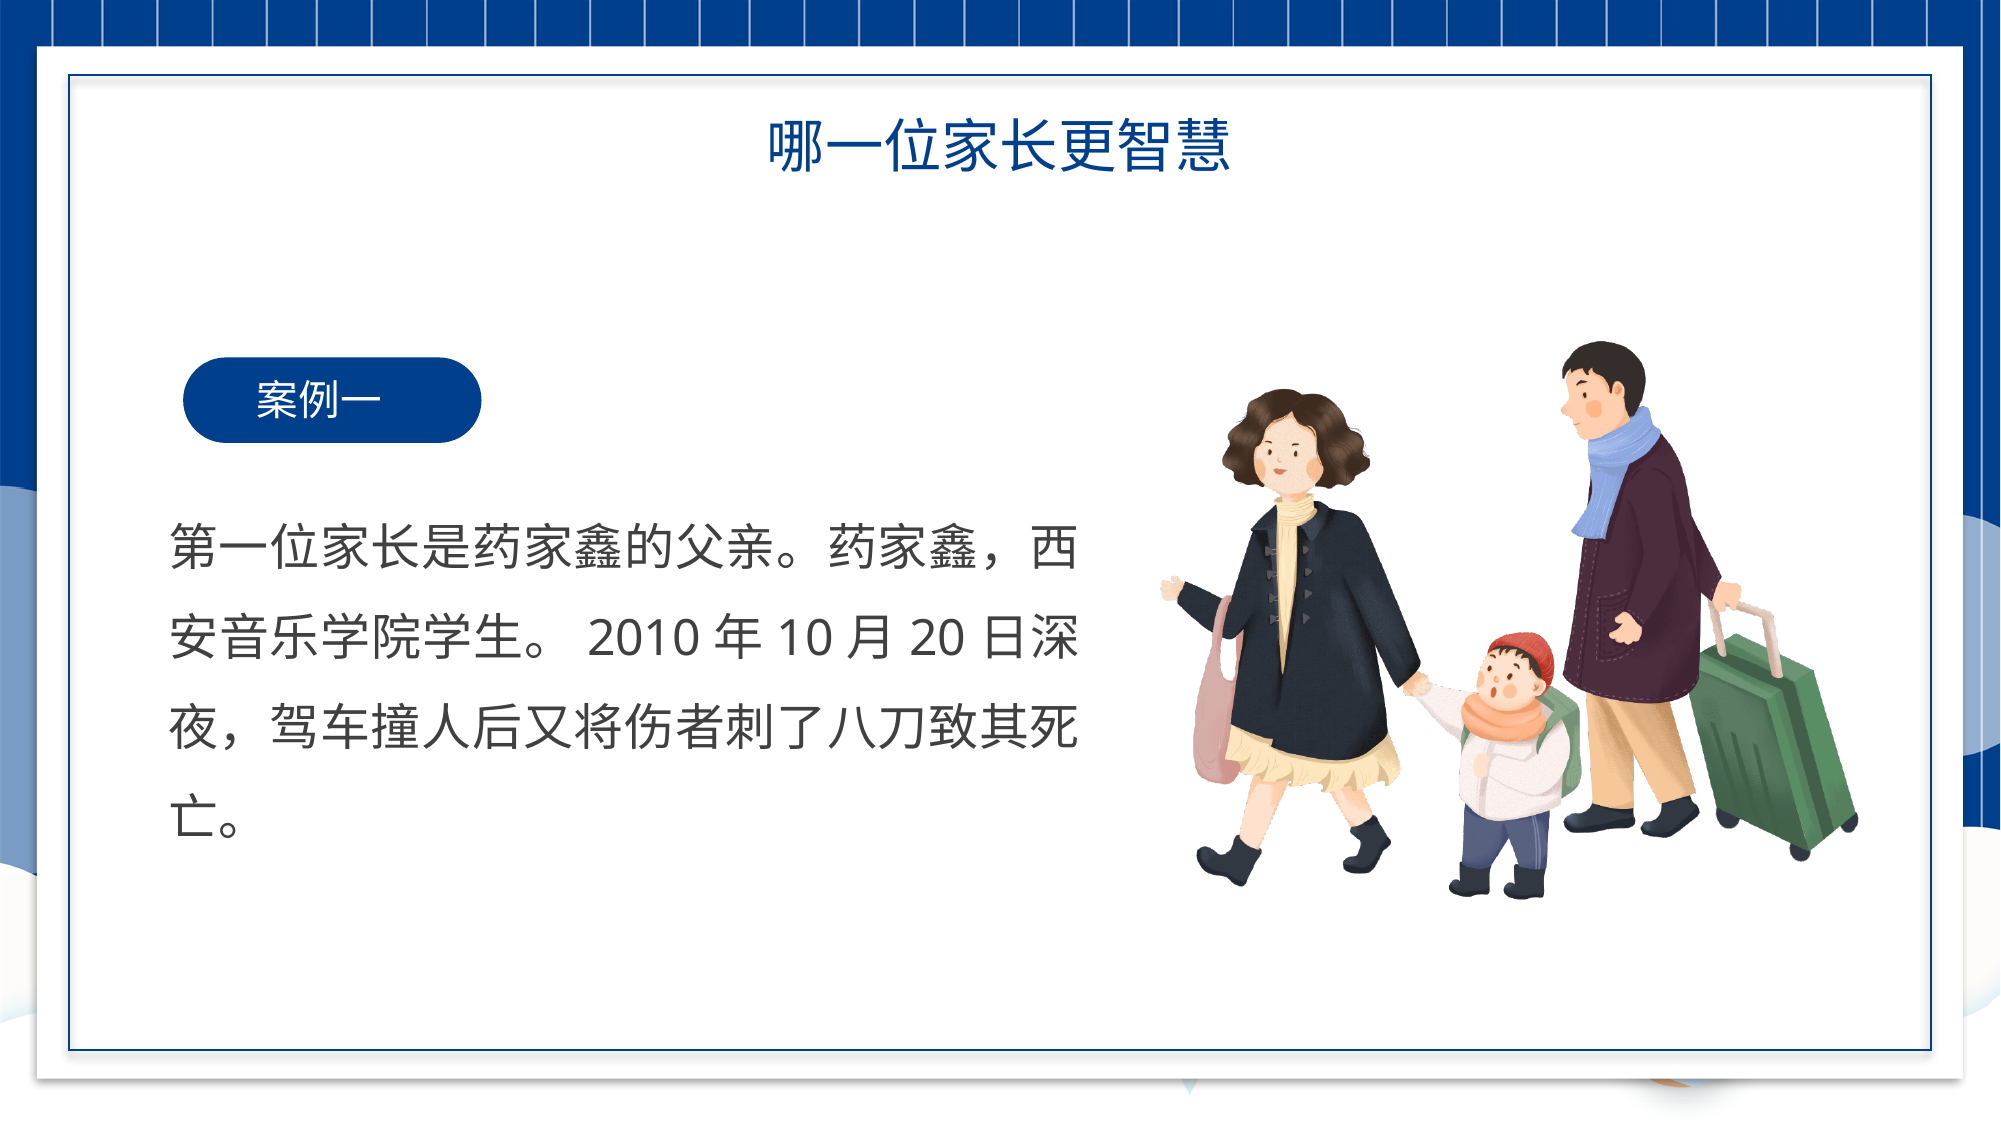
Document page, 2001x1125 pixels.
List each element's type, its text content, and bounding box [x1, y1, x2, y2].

text_box 哪一位家长更智慧 [724, 101, 1276, 186]
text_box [183, 357, 482, 443]
text_box 第一位家长是药家鑫的父亲。药家鑫，西安音乐学院学生。2010年10月20日深夜，驾车撞人后又将伤者刺了八刀致其死亡。 [153, 478, 1094, 854]
picture [0, 0, 2001, 1125]
